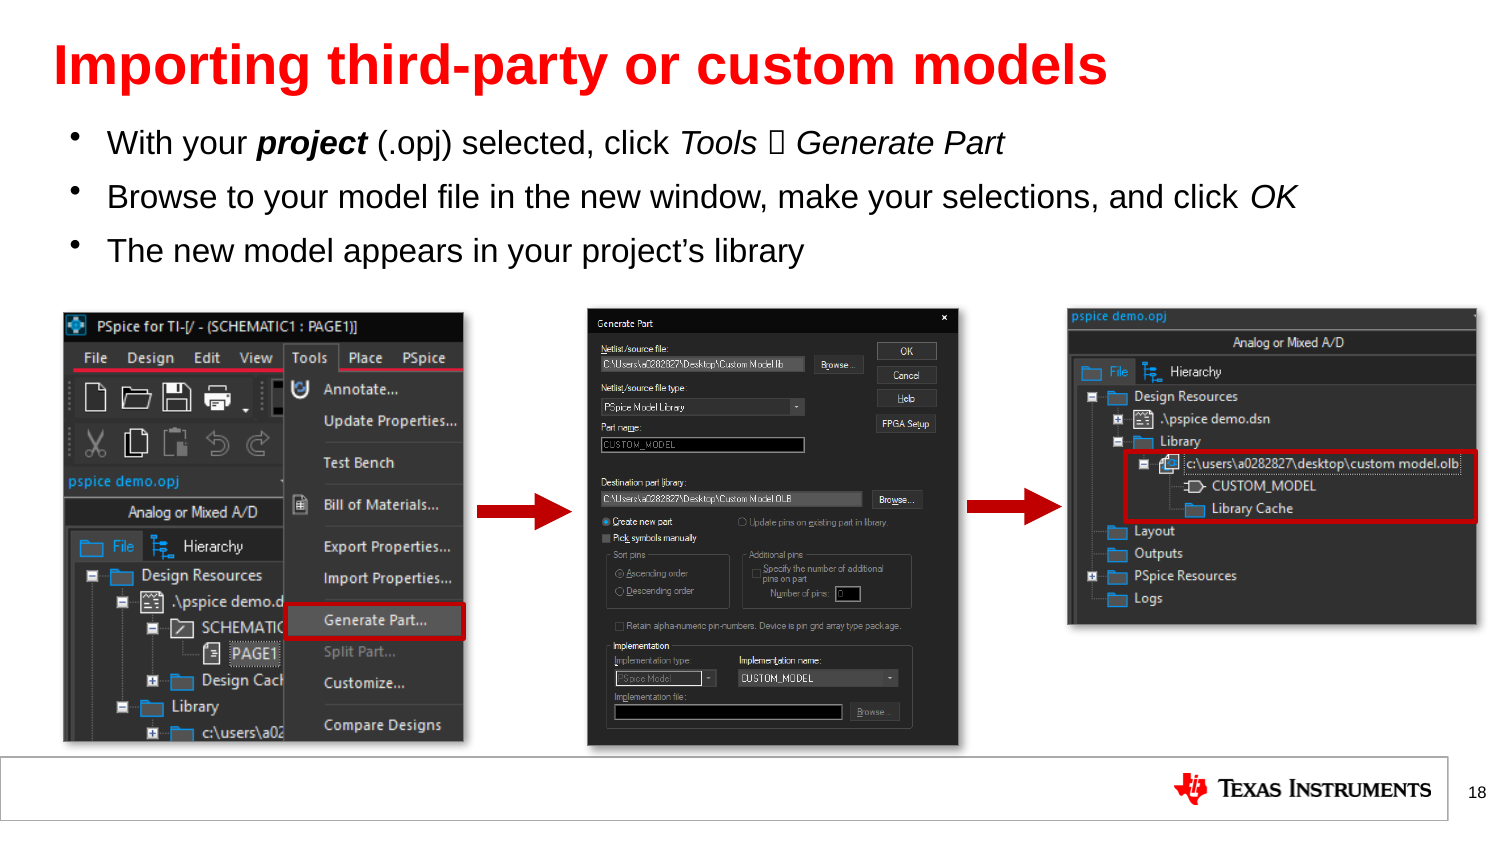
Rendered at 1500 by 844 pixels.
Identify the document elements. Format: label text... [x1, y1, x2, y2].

title Importing third-party or custom models [37, 17, 1426, 119]
picture [1066, 307, 1477, 625]
picture [587, 307, 959, 746]
picture [63, 312, 464, 742]
picture [1174, 801, 1431, 805]
list With your project (.opj) selected, click Tools  Generate Part Browse to your model file in the new window, make your selections, and click OK The new model appears in your project’s library [54, 113, 1444, 723]
slide_number 18 [1151, 774, 1500, 801]
